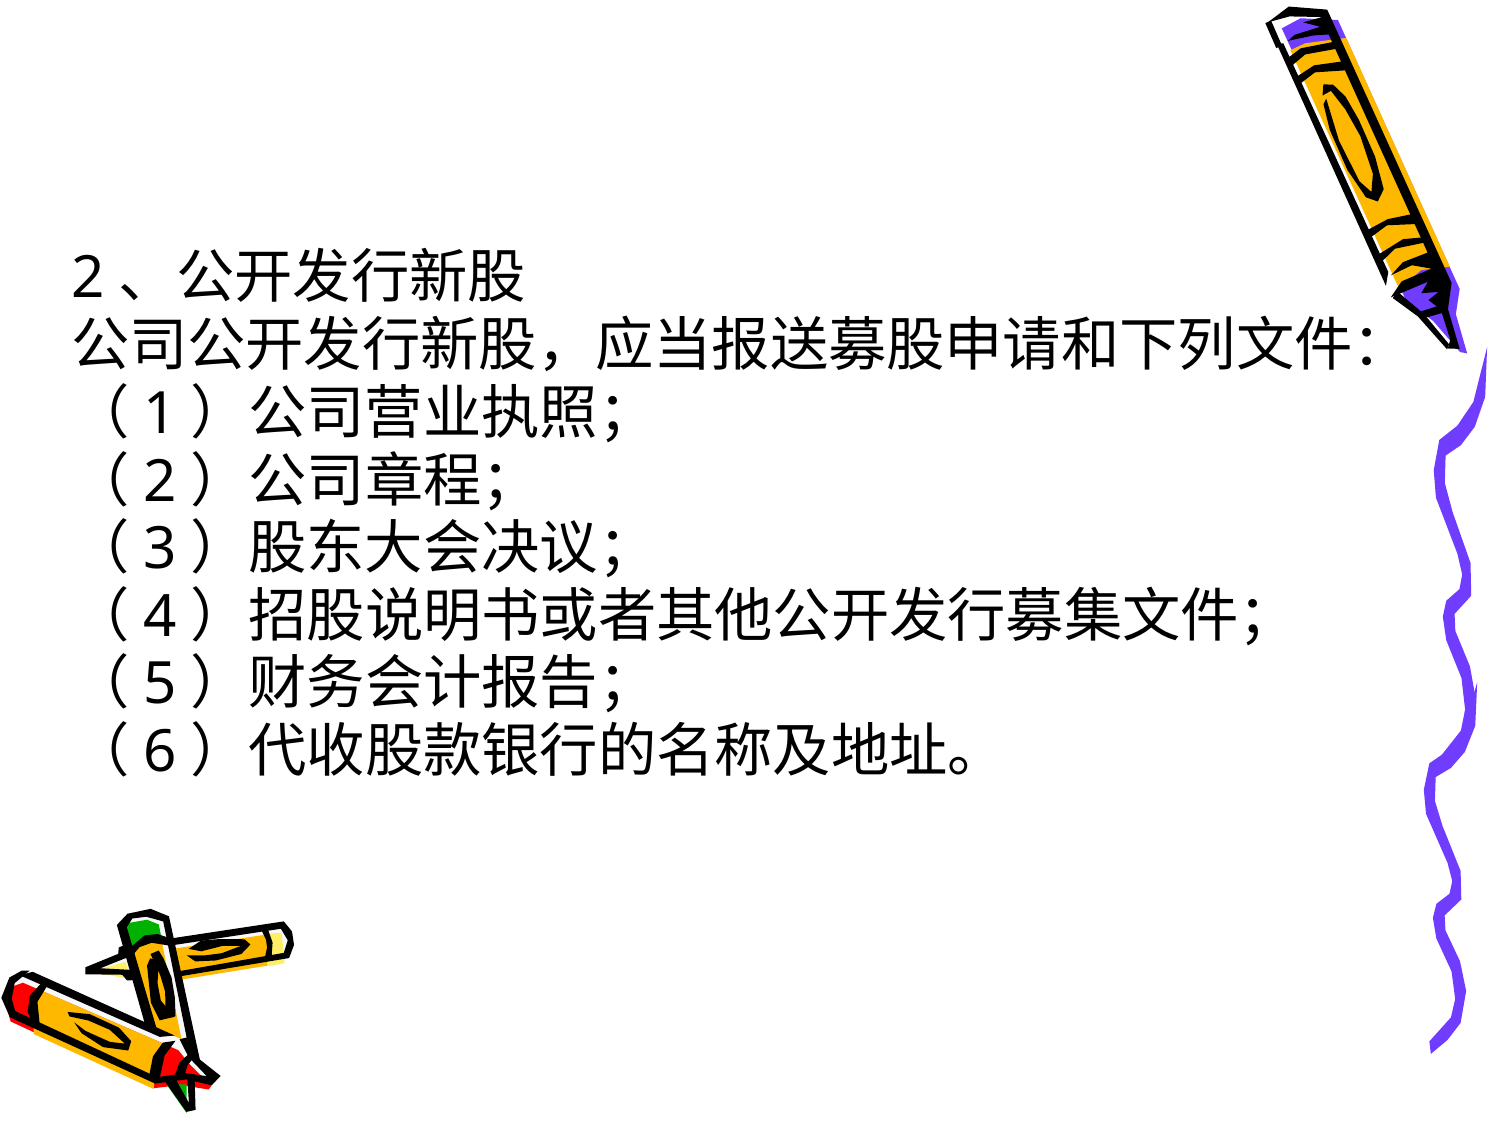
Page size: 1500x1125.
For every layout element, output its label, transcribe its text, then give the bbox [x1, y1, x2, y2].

list 2、公开发行新股 公司公开发行新股，应当报送募股申请和下列文件： （1）公司营业执照； （2）公司章程； （3）股东大会决议； （4）招股说明书或者其他公开发行募集文件； （5）财务会计报告； （6）代收股款银行的名称及地址。 [56, 245, 1376, 901]
